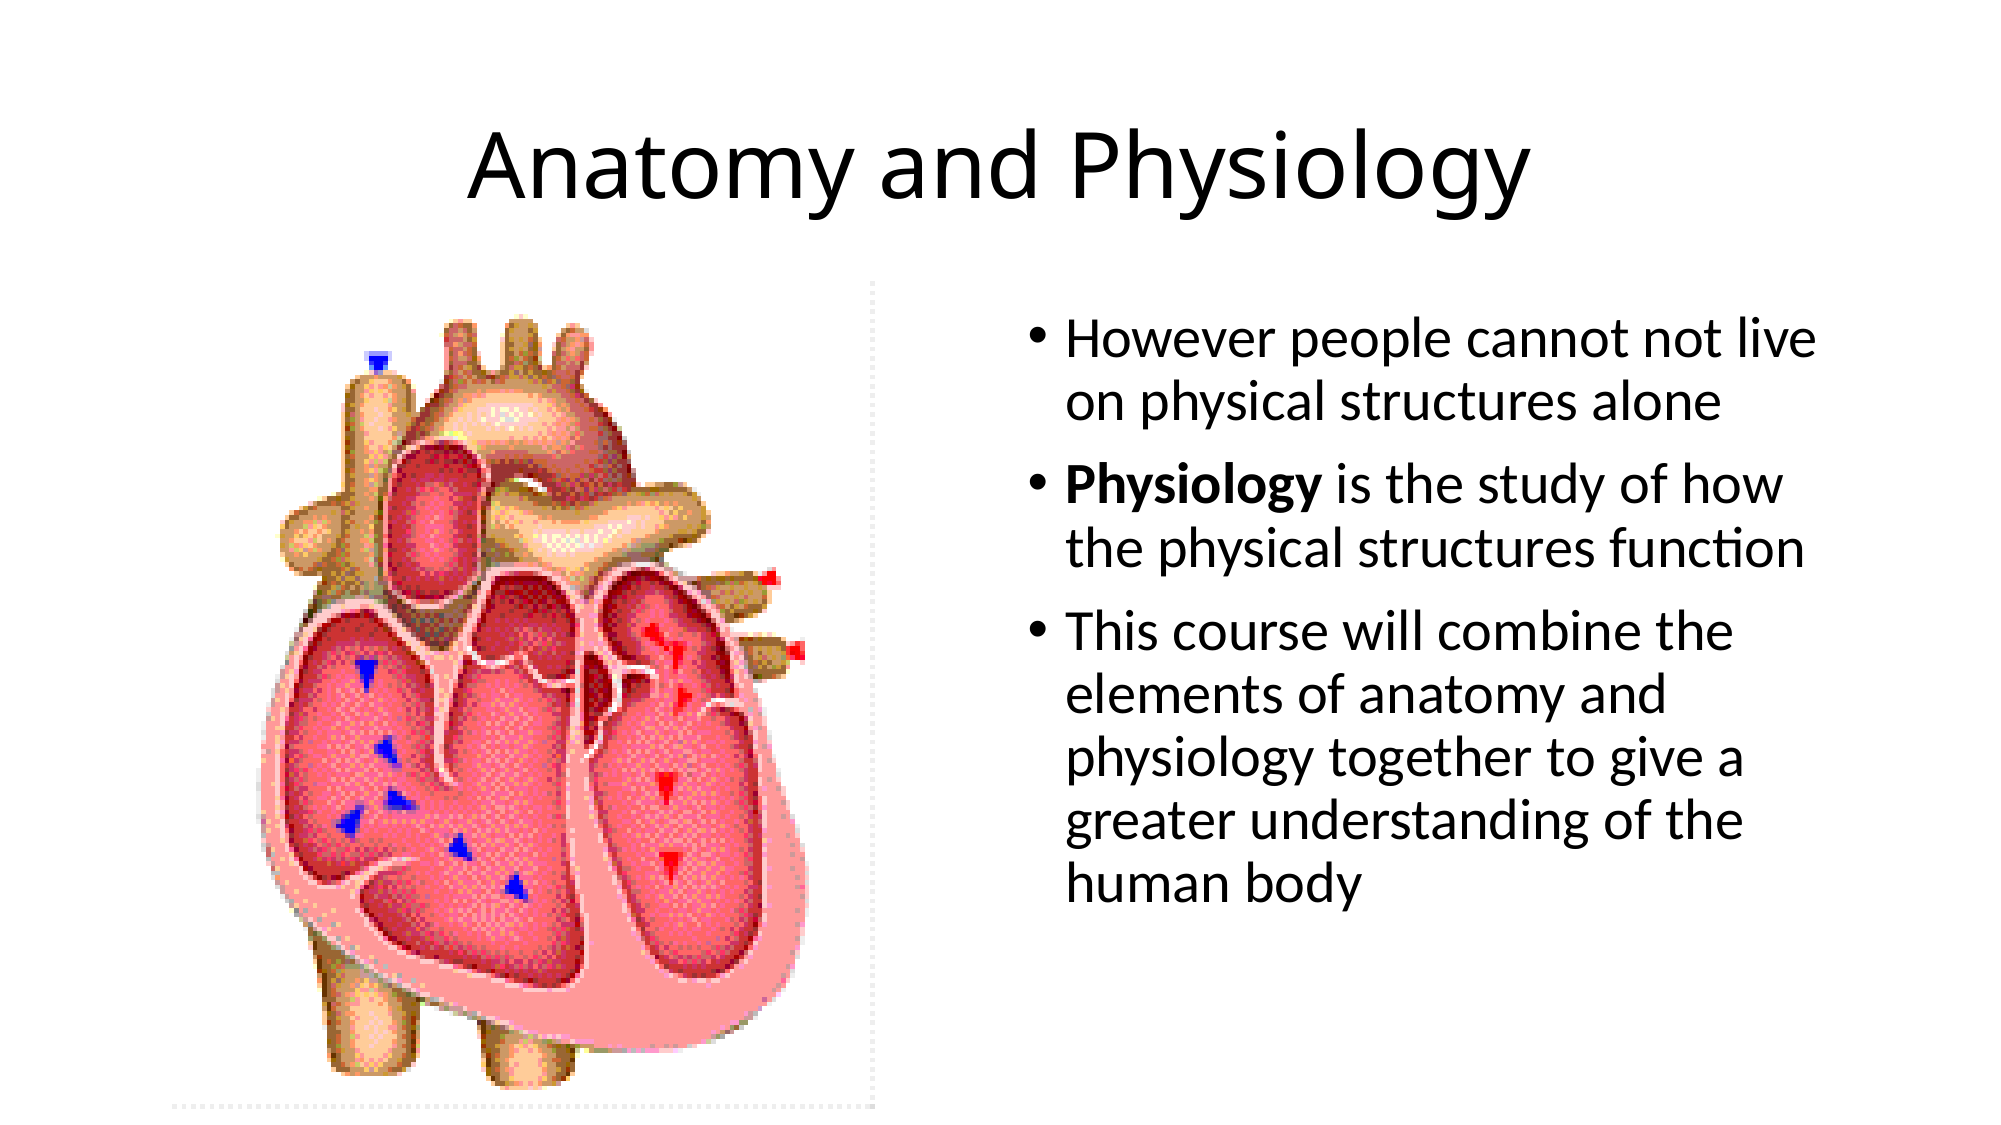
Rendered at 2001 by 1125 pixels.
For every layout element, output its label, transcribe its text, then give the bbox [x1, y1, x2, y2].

title Anatomy and Physiology [137, 59, 1863, 278]
picture [168, 277, 894, 1119]
list However people cannot not live on physical structures alone Physiology is the study of how the physical structures function This course will combine the elements of anatomy and physiology together to give a greater understanding of the human body [1012, 299, 1863, 1014]
